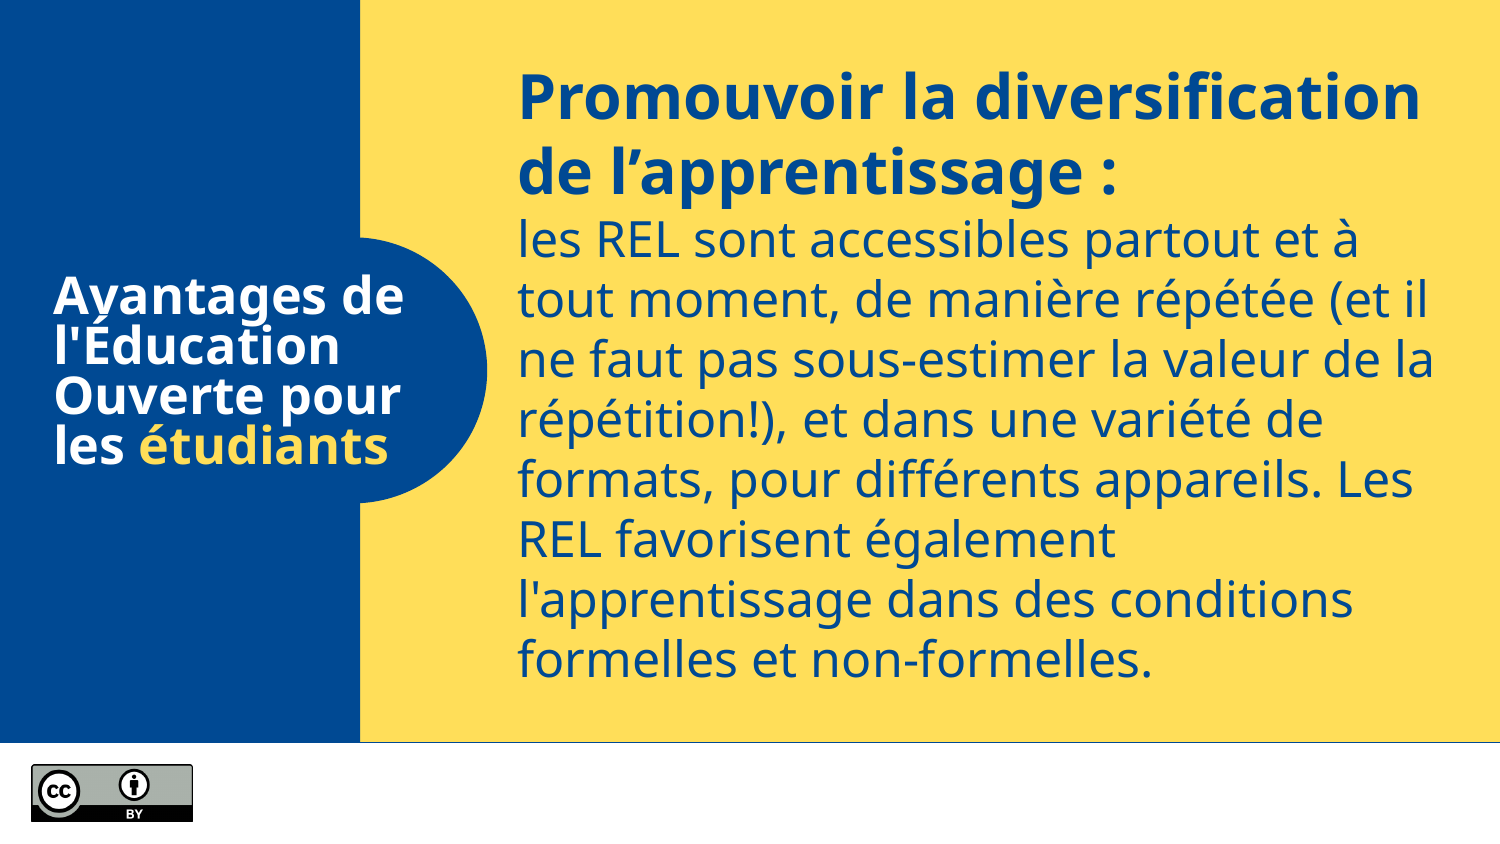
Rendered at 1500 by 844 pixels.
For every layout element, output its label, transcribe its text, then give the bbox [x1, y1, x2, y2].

text_box [278, 237, 488, 485]
text_box Avantages de l'Éducation Ouverte pour les étudiants [38, 259, 421, 490]
text_box Promouvoir la diversification de l’apprentissage : les REL sont accessibles partout et à tout moment, de manière répétée (et il ne faut pas sous-estimer la valeur de la répétition!), et dans une variété de formats, pour différents appareils. Les REL favorisent également l'apprentissage dans des conditions formelles et non-formelles. [502, 42, 1454, 703]
text_box [0, 0, 361, 742]
text_box [293, 490, 412, 504]
picture [31, 764, 193, 822]
text_box [0, 750, 1500, 844]
